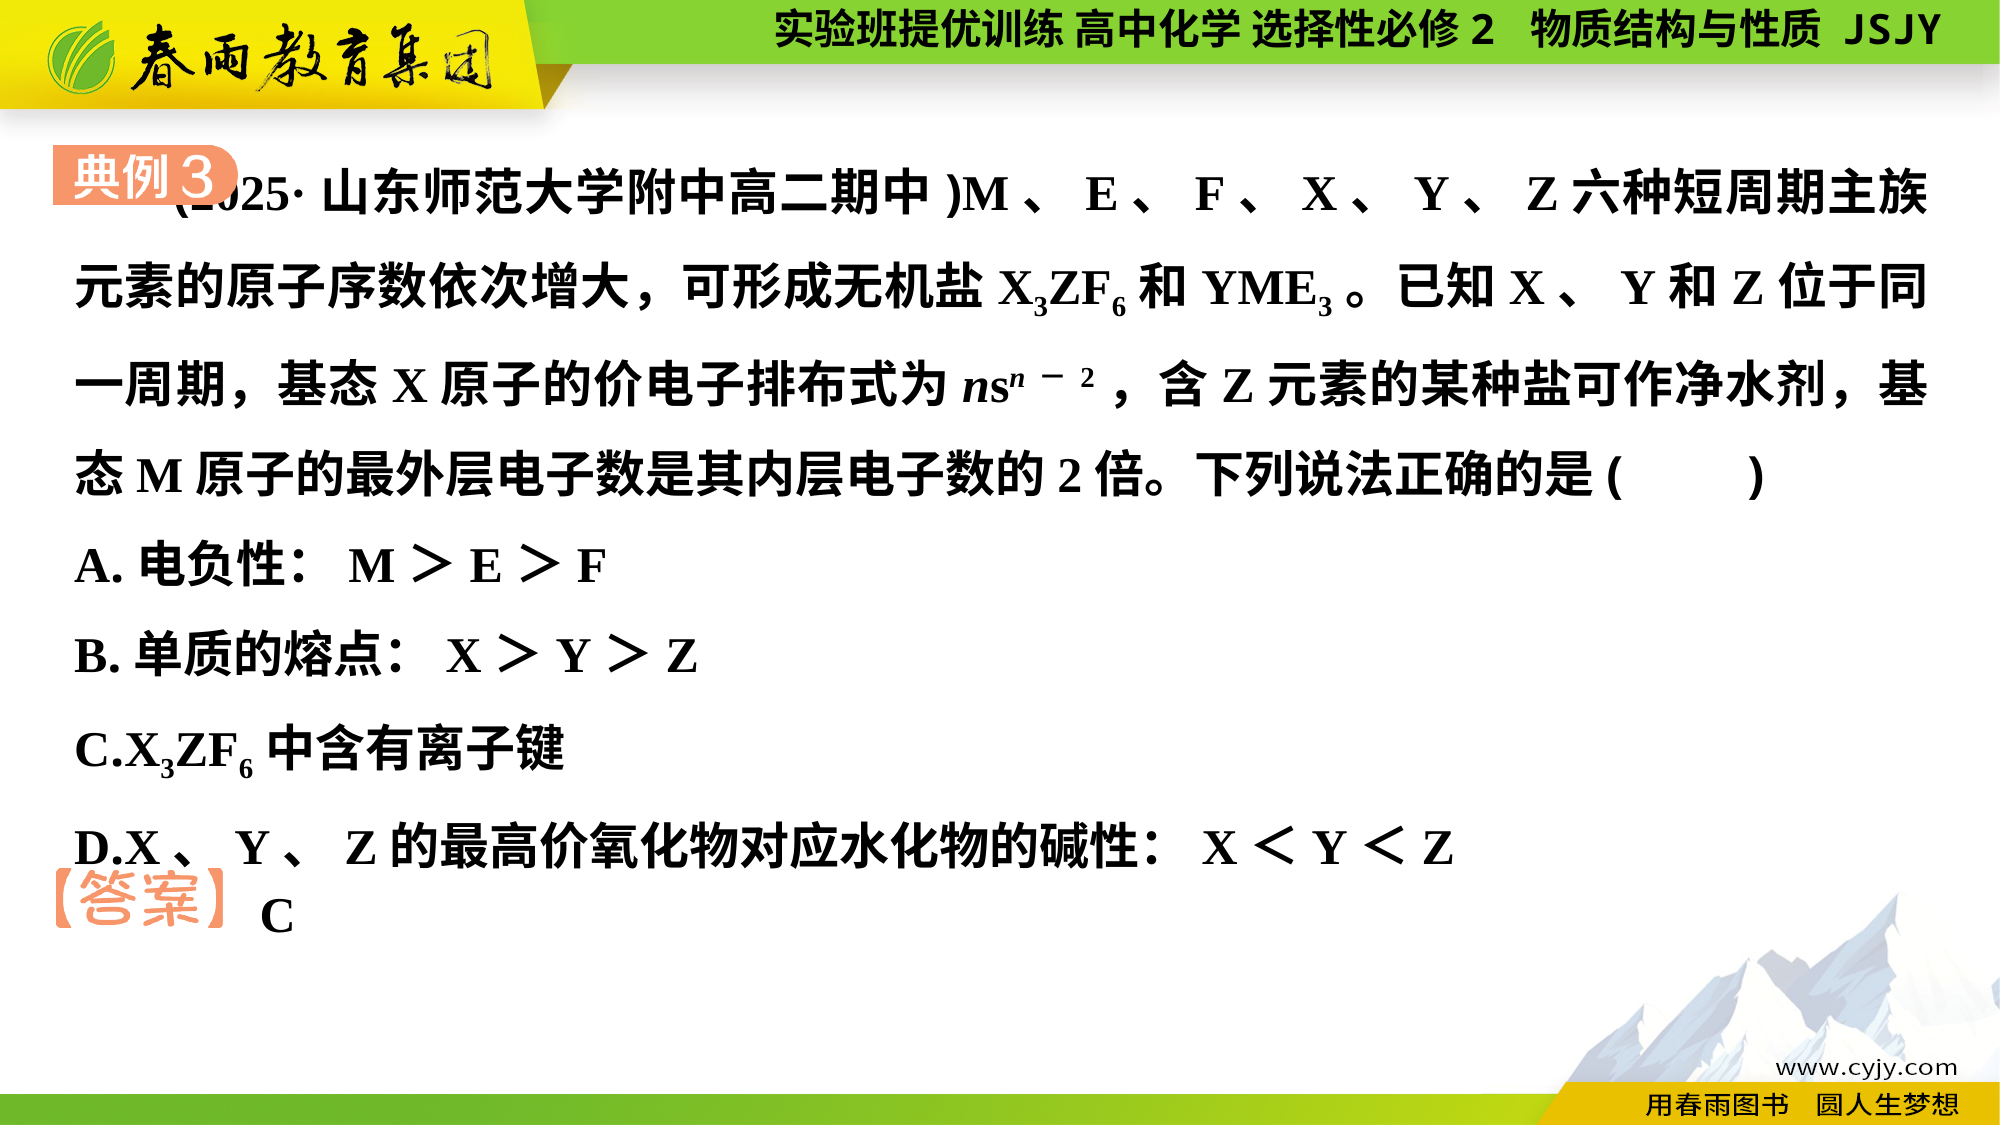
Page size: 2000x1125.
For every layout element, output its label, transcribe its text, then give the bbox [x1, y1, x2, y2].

text_box C [56, 845, 1944, 951]
list (2025·山东师范大学附中高二期中)M、E、F、X、Y、Z六种短周期主族元素的原子序数依次增大，可形成无机盐X3ZF6和YME3。已知X、Y和Z位于同一周期，基态X原子的价电子排布式为nsn－2，含Z元素的某种盐可作净水剂，基态M原子的最外层电子数是其内层电子数的2倍。下列说法正确的是( ) A.电负性：M＞E＞F B.单质的熔点：X＞Y＞Z C.X3ZF6中含有离子键 D.X、Y、Z的最高价氧化物对应水化物的碱性：X＜Y＜Z [59, 122, 1944, 845]
picture [0, 0, 2000, 1125]
